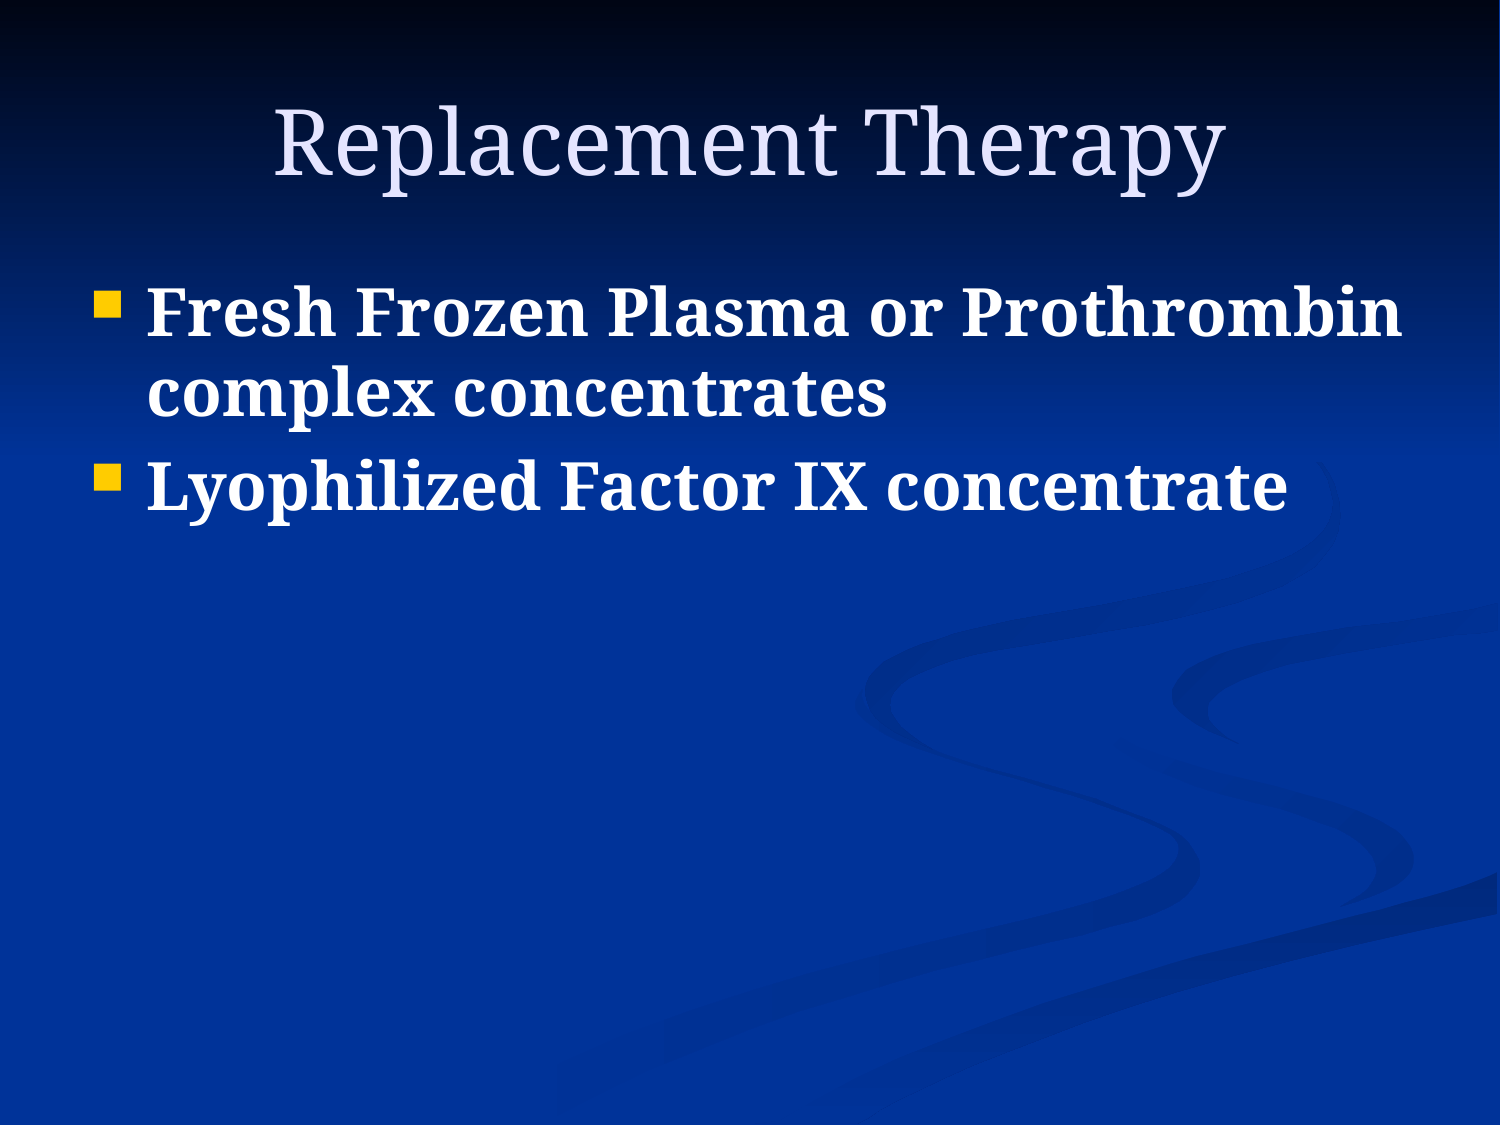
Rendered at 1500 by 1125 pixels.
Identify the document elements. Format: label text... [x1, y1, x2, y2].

list Fresh Frozen Plasma or Prothrombin complex concentrates Lyophilized Factor IX concentrate [74, 262, 1426, 1006]
title Replacement Therapy [74, 44, 1426, 233]
